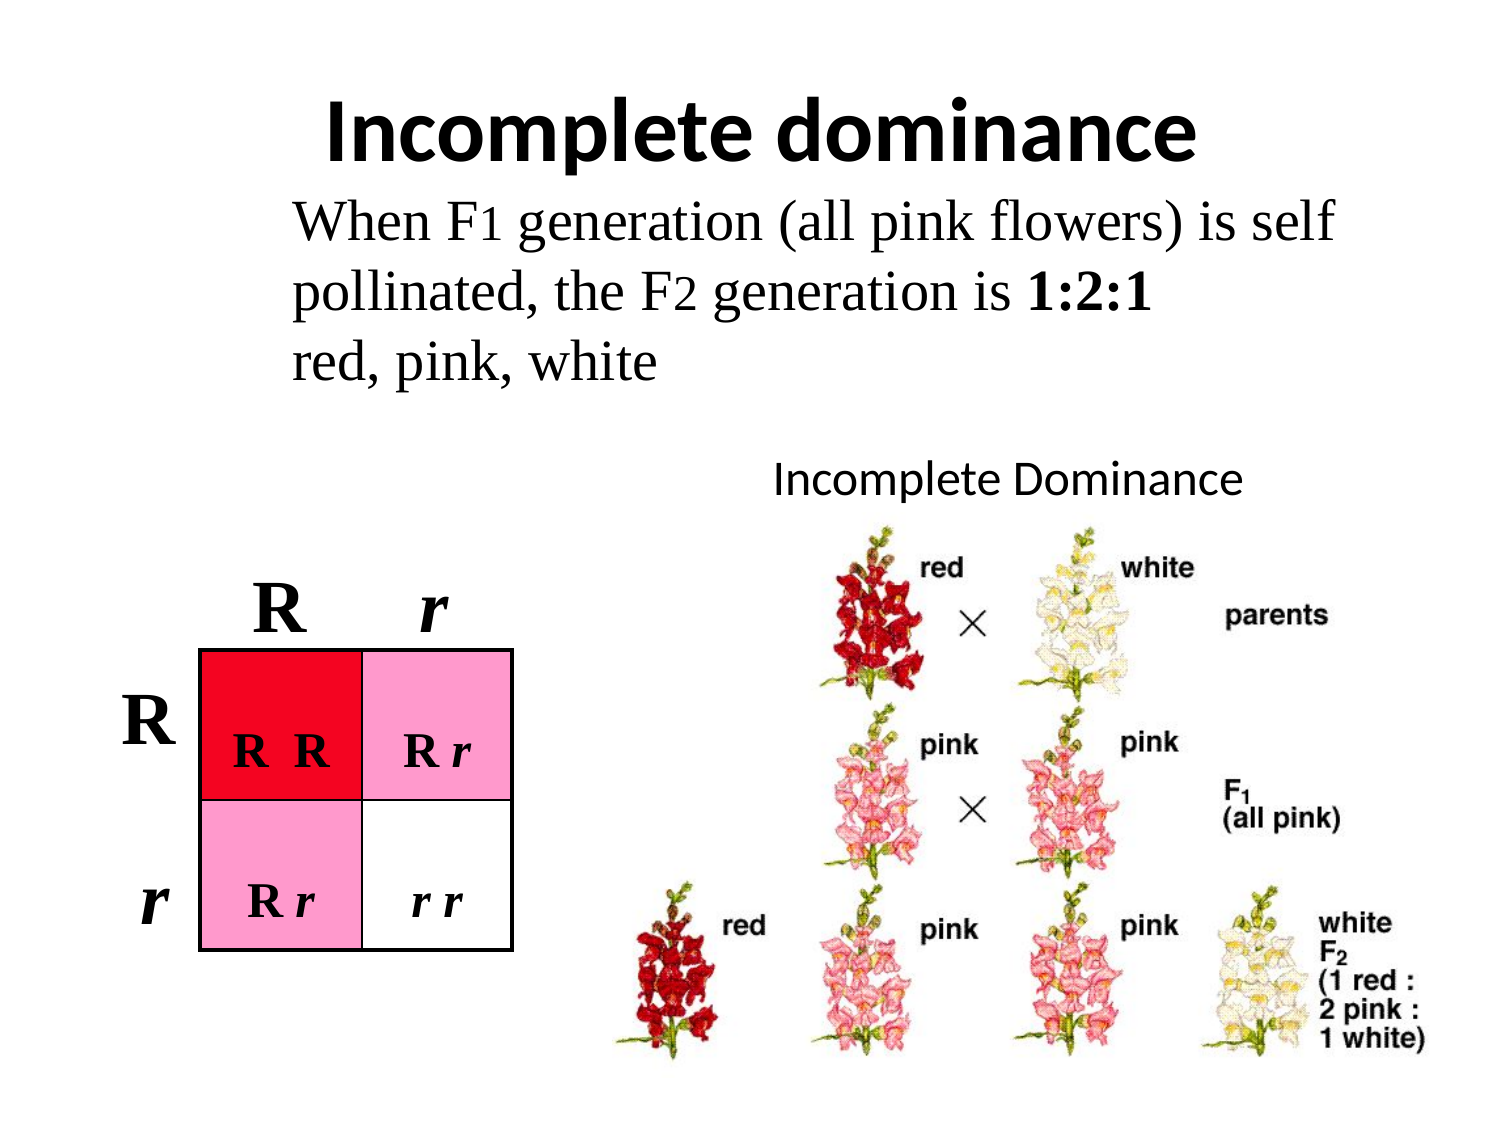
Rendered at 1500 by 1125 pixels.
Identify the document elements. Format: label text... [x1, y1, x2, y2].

text_box When F1 generation (all pink flowers) is self pollinated, the F2 generation is 1:2:1 red, pink, white [277, 174, 1471, 560]
table_cell R r [202, 801, 361, 948]
picture [612, 449, 1451, 1079]
table_header R r [363, 652, 510, 799]
title Incomplete dominance [125, 50, 1400, 200]
table_cell r r [363, 801, 510, 948]
text_box R r [237, 549, 464, 655]
text_box R r [87, 662, 191, 948]
table_header R R [202, 652, 361, 799]
